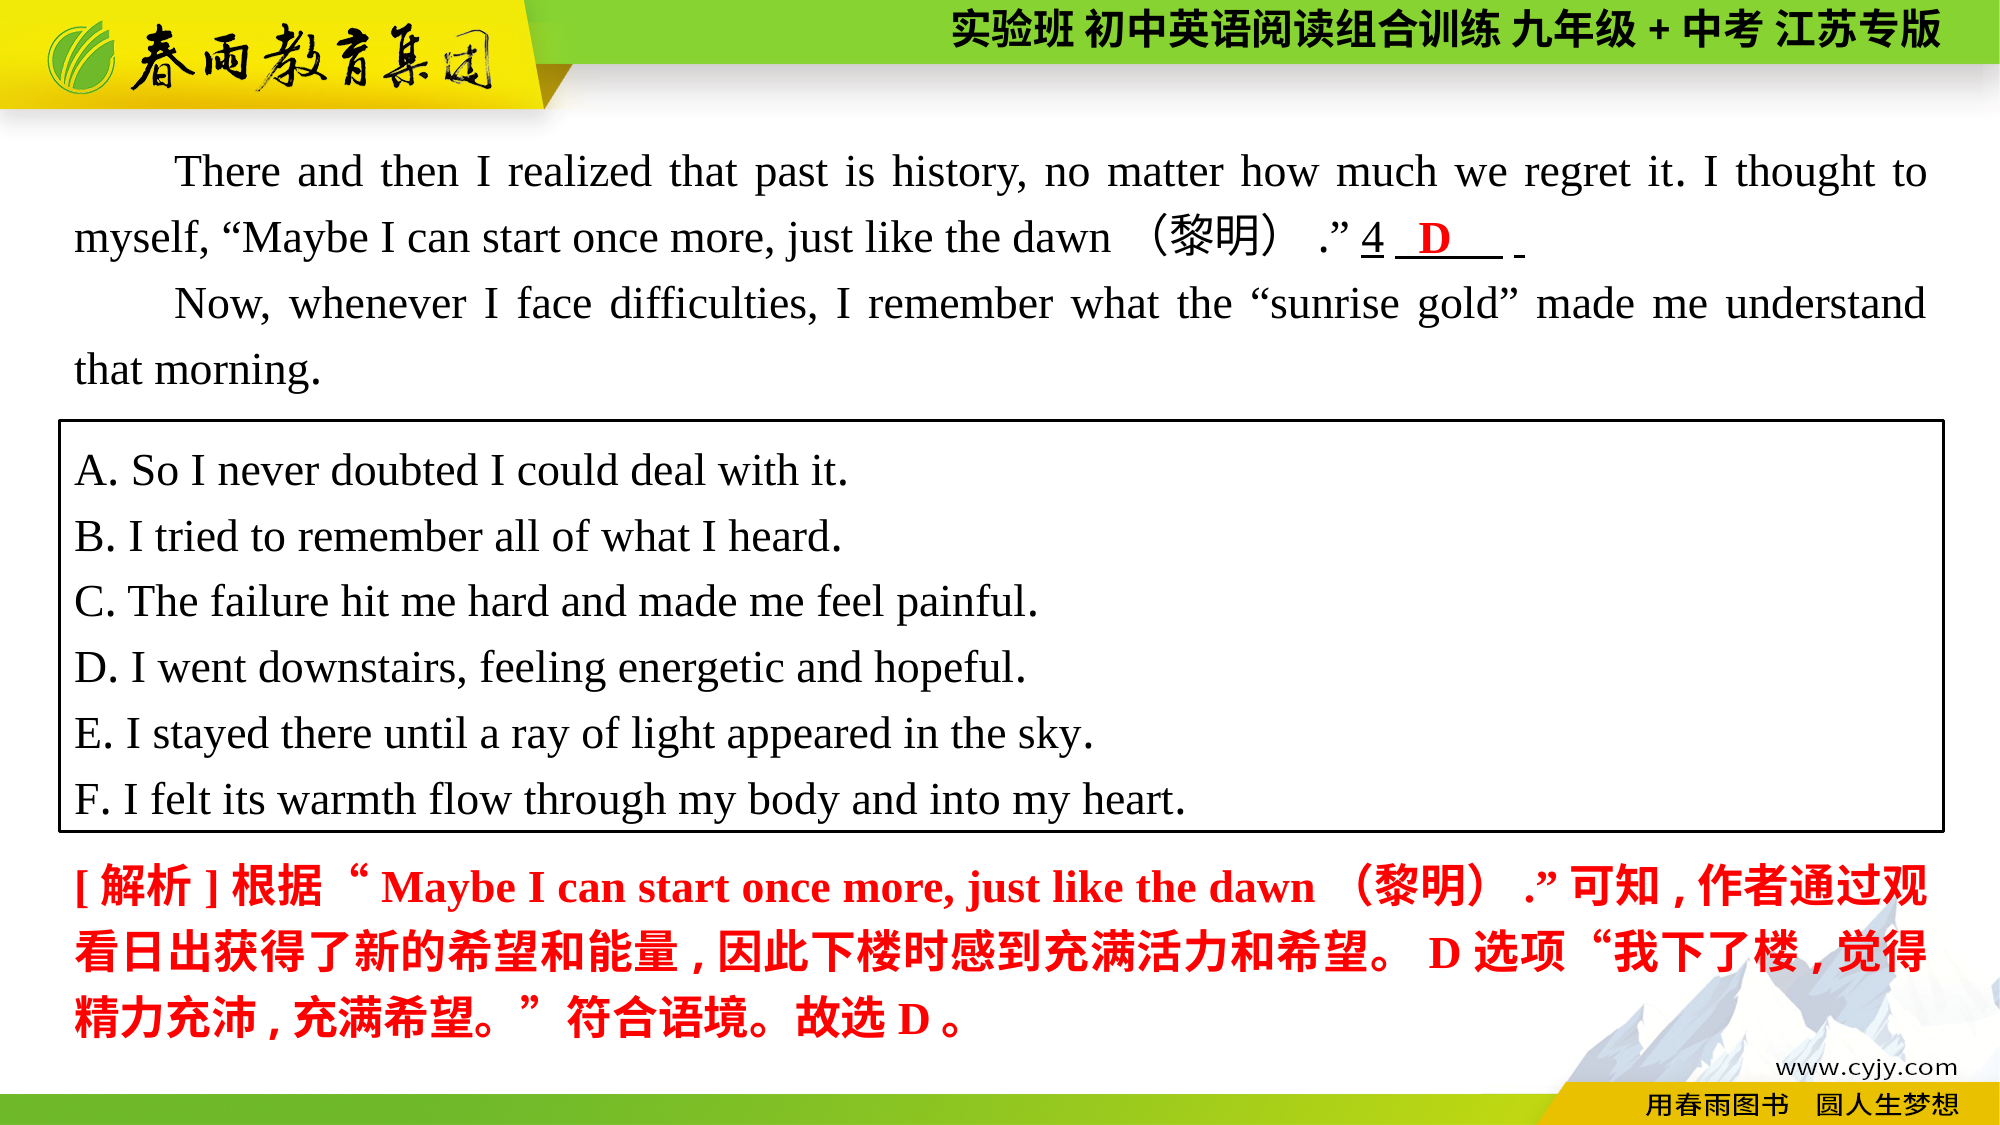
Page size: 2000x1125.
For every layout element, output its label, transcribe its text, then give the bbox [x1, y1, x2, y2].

text_box [解析]根据“Maybe I can start once more, just like the dawn（黎明）.”可知,作者通过观看日出获得了新的希望和能量,因此下楼时感到充满活力和希望。D选项“我下了楼,觉得精力充沛,充满希望。”符合语境。故选D。 [59, 838, 1944, 1051]
text_box A. So I never doubted I could deal with it. B. I tried to remember all of what I heard. C. The failure hit me hard and made me feel painful. D. I went downstairs, feeling energetic and hopeful. E. I stayed there until a ray of light appeared in the sky. F. I felt its warmth flow through my body and into my heart. [59, 420, 1944, 832]
picture [0, 0, 2000, 1125]
text_box D [1403, 188, 1467, 270]
list There and then I realized that past is history, no matter how much we regret it. I thought to myself, “Maybe I can start once more, just like the dawn（黎明）.” 4 . Now, whenever I face difficulties, I remember what the “sunrise gold” made me understand that morning. [59, 122, 1944, 405]
